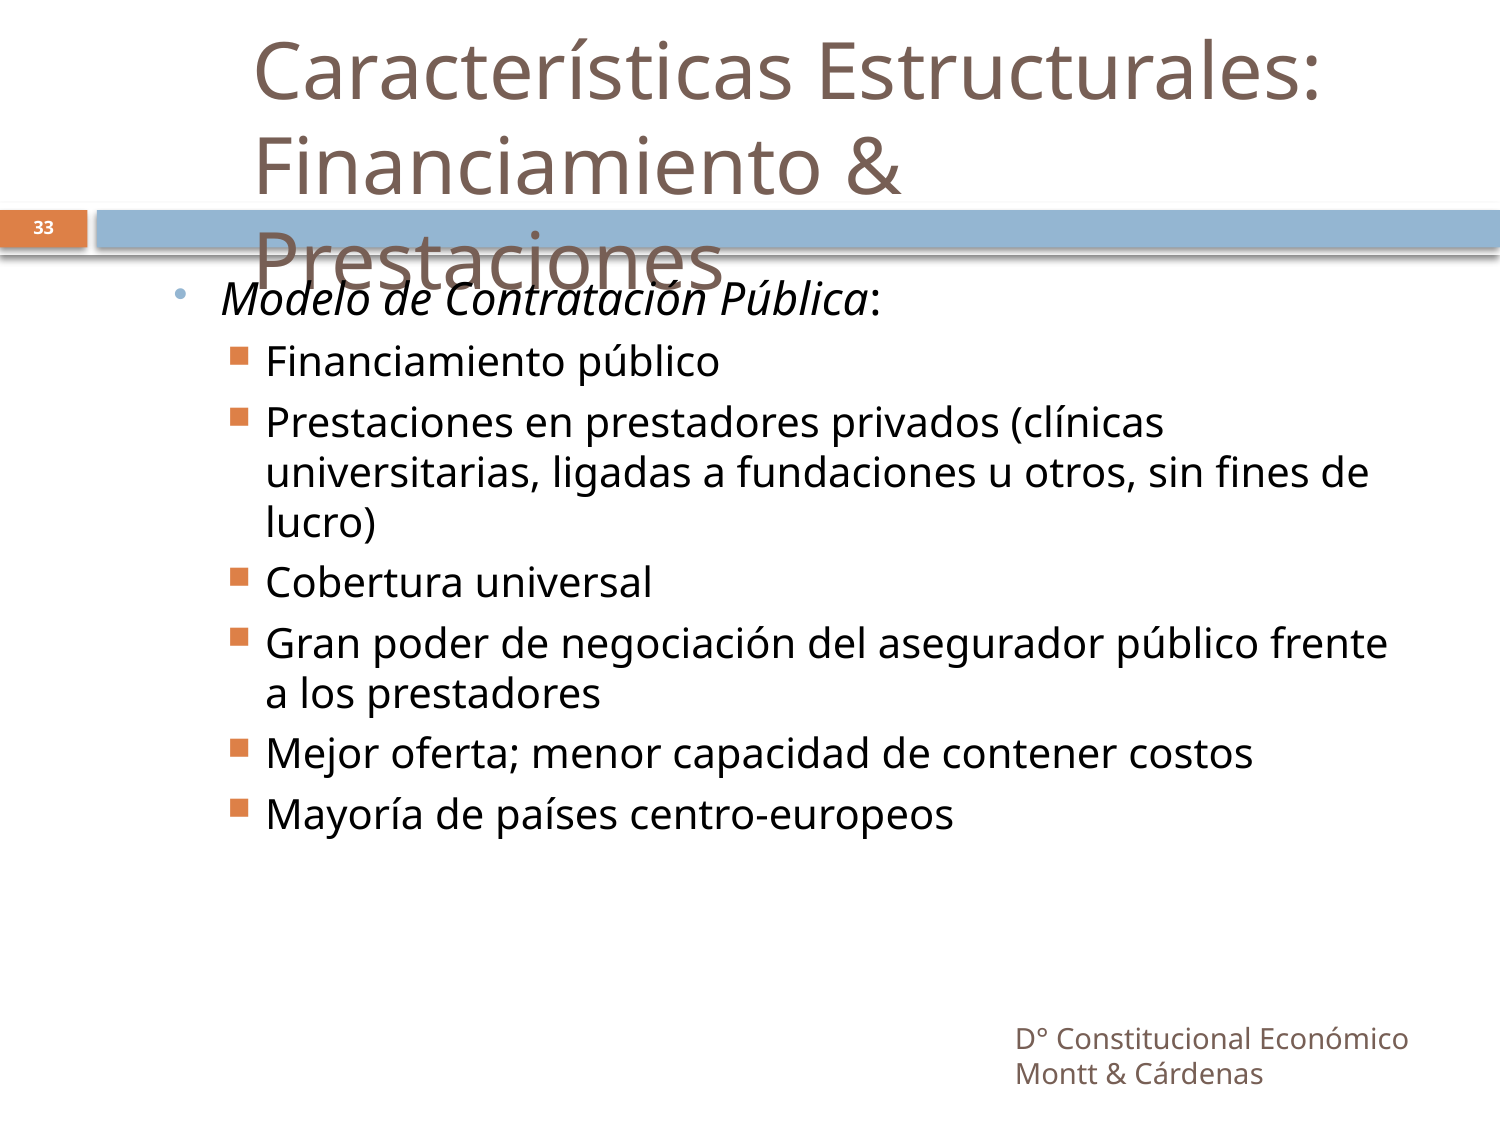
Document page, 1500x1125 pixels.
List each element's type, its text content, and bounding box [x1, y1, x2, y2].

slide_number 33 [0, 208, 88, 249]
slide_number D° Constitucional Económico Montt & Cárdenas [999, 1025, 1438, 1085]
title Características Estructurales: Financiamiento & Prestaciones [237, 37, 1388, 262]
list Modelo de Contratación Pública: Financiamiento público Prestaciones en prestadores privados (clínicas universitarias, ligadas a fundaciones u otros, sin fines de lucro) Cobertura universal Gran poder de negociación del asegurador público frente a los prestadores Mejor oferta; menor capacidad de contener costos Mayoría de países centro-europeos [100, 262, 1438, 1000]
